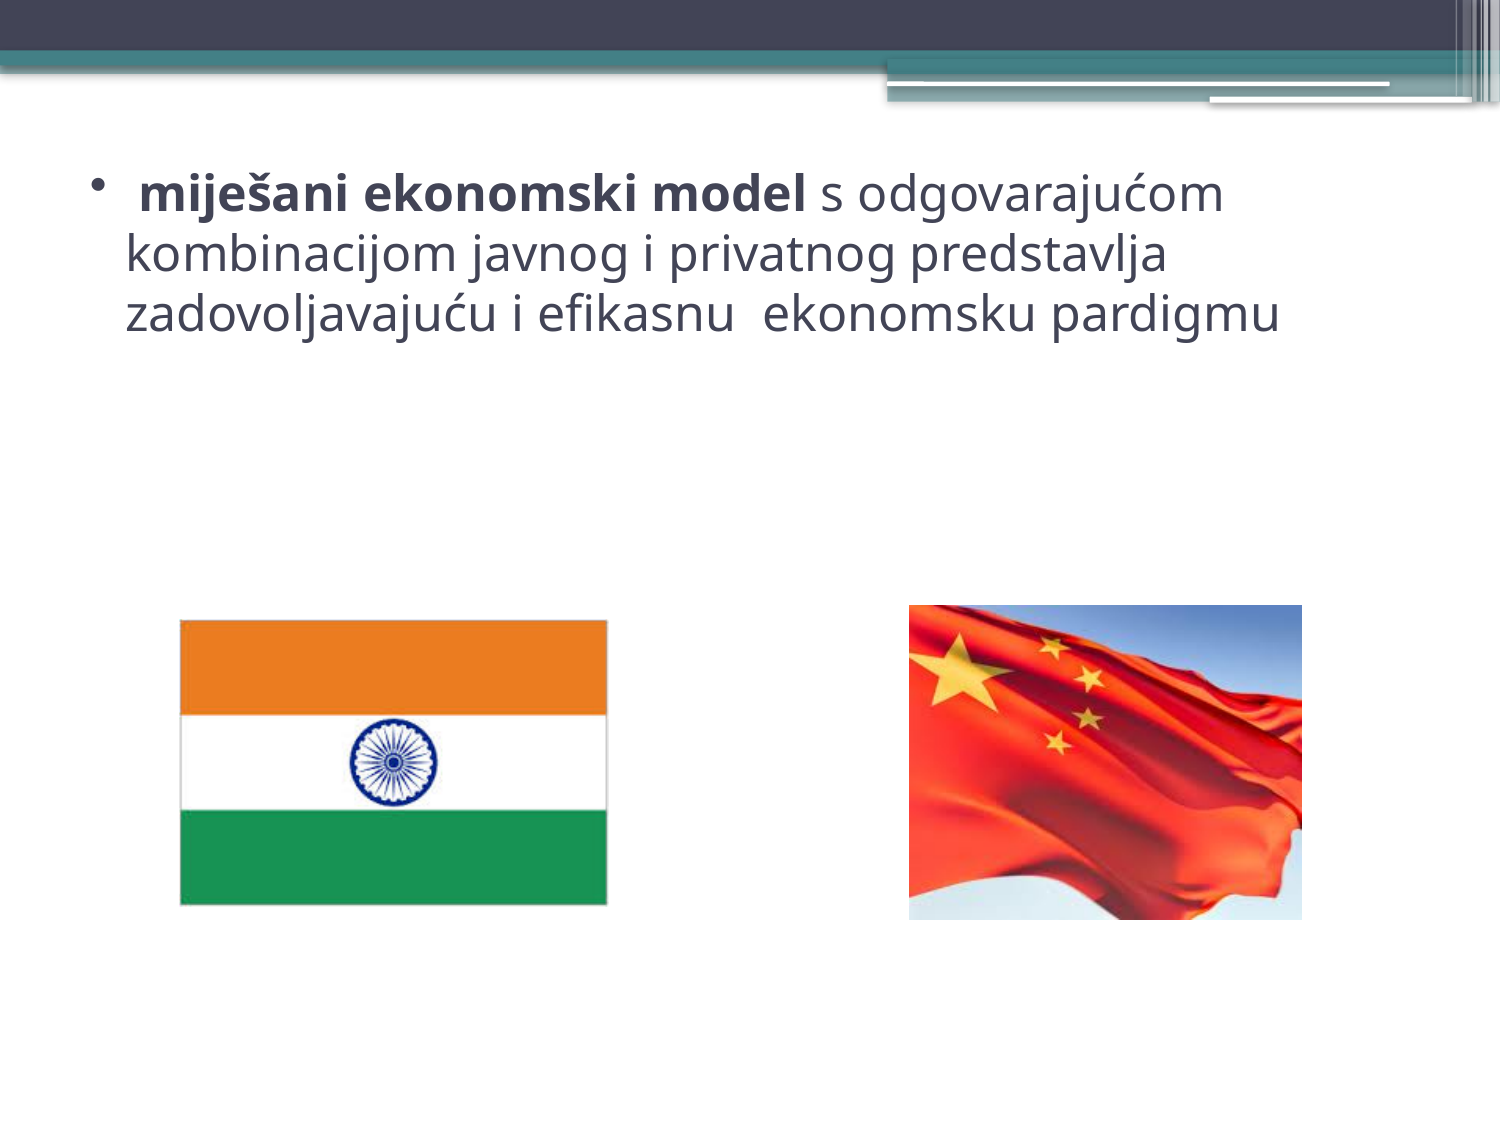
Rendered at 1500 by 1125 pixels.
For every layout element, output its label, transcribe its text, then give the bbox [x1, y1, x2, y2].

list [179, 618, 609, 907]
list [909, 605, 1302, 921]
title miješani ekonomski model s odgovarajućom kombinacijom javnog i privatnog predstavlja zadovoljavajuću i efikasnu ekonomsku pardigmu [75, 45, 1425, 457]
